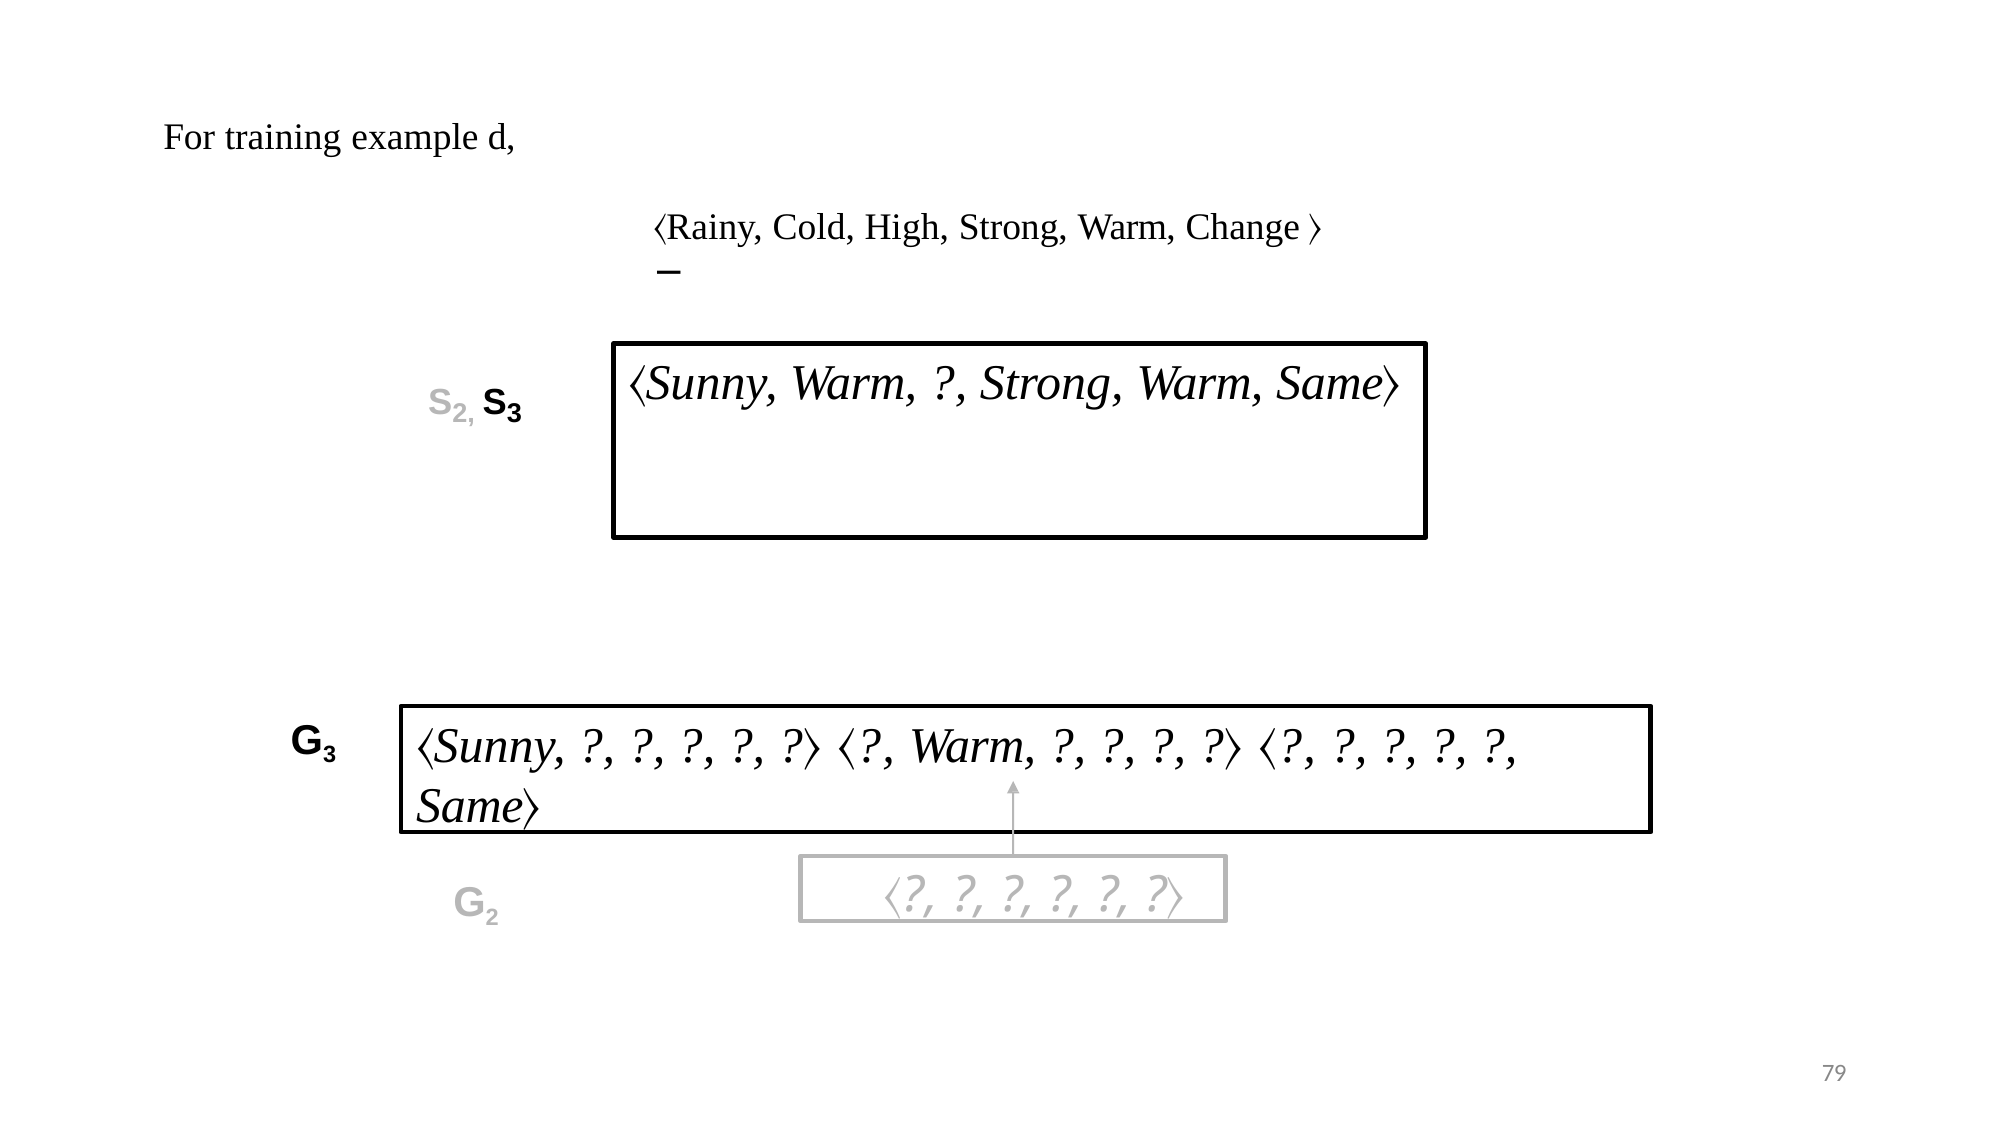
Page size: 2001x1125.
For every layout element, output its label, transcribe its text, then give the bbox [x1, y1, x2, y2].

text_box 〈?, ?, ?, ?, ?, ?〉 [800, 856, 1226, 922]
text_box G3 [284, 710, 345, 768]
text_box 〈Rainy, Cold, High, Strong, Warm, Change 〉 − [651, 199, 1353, 292]
text_box For training example d, [161, 109, 518, 157]
text_box 〈Sunny, ?, ?, ?, ?, ?〉 〈?, Warm, ?, ?, ?, ?〉 〈?, ?, ?, ?, ?, Same〉 [400, 706, 1651, 833]
slide_number 79 [1815, 1060, 1856, 1125]
text_box [1006, 780, 1020, 856]
text_box G2 [446, 872, 508, 930]
title 〈Sunny, Warm, ?, Strong, Warm, Same〉 [613, 343, 1426, 538]
text_box S2, S3 [421, 357, 537, 436]
